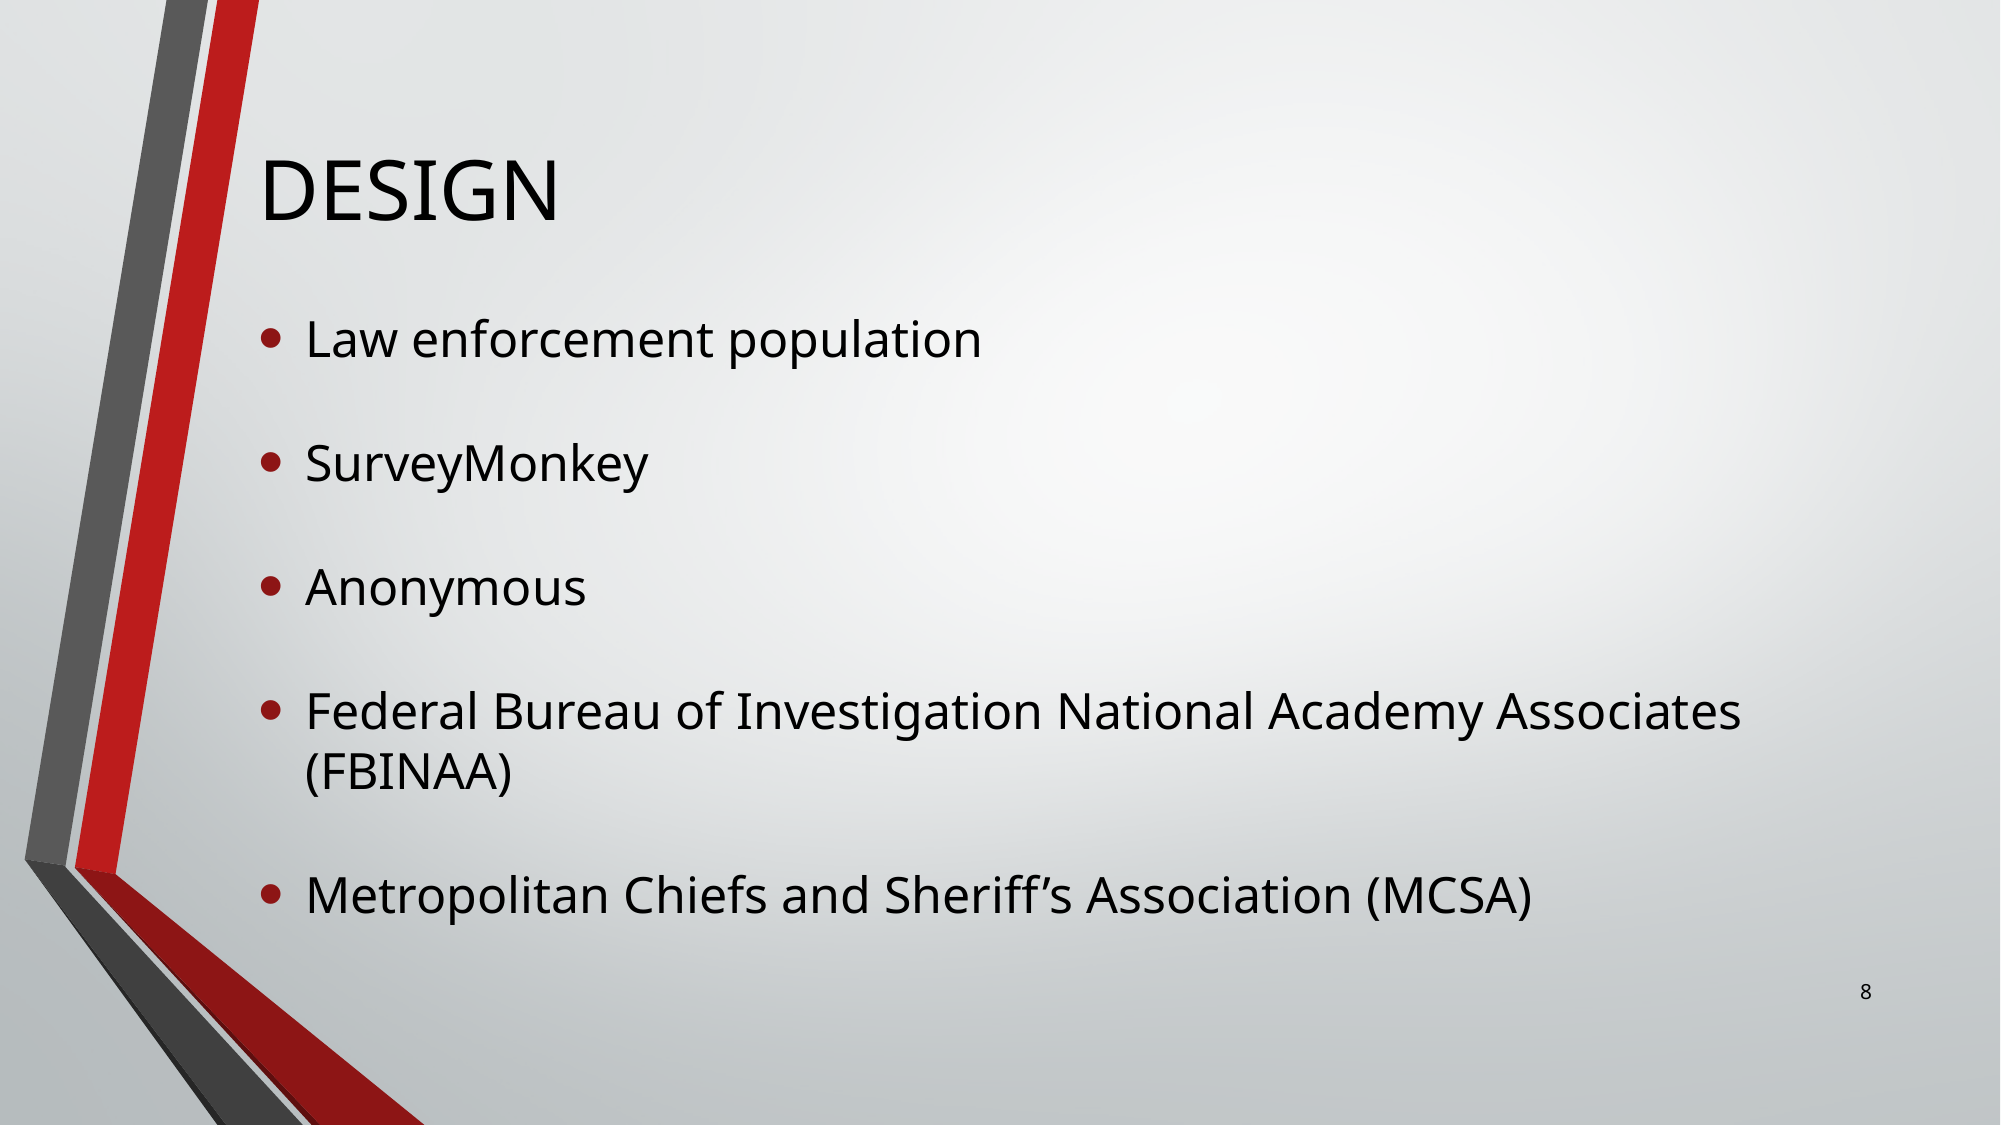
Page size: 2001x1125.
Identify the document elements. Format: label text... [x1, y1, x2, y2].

title DESIGN [243, 112, 1887, 263]
slide_number 8 [1796, 962, 1887, 1023]
list Law enforcement population SurveyMonkey Anonymous Federal Bureau of Investigation National Academy Associates (FBINAA) Metropolitan Chiefs and Sheriff’s Association (MCSA) [243, 299, 1887, 1013]
